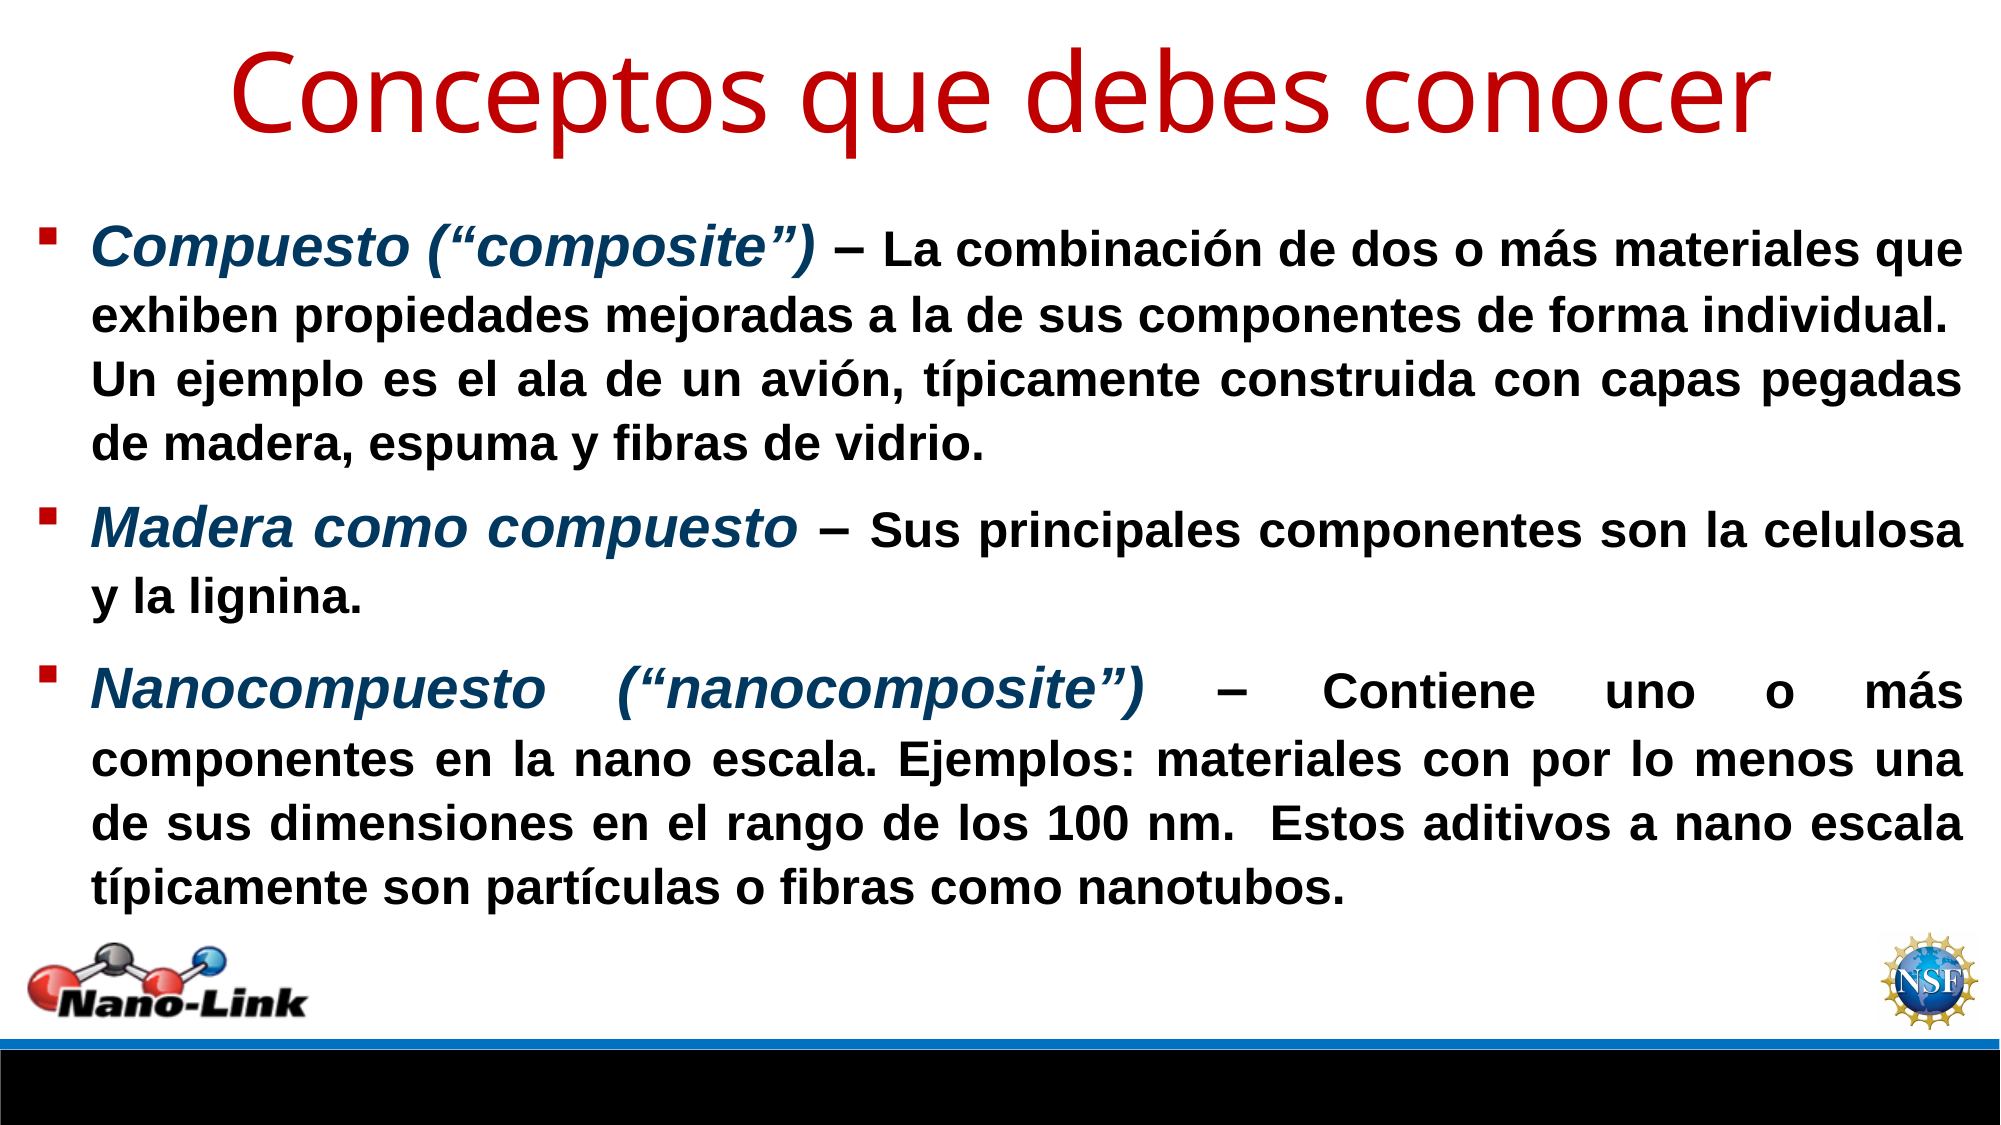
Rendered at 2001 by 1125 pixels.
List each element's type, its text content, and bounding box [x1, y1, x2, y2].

picture [19, 932, 325, 1032]
text_box Conceptos que debes conocer [0, 0, 2000, 163]
text_box Compuesto (“composite”) – La combinación de dos o más materiales que exhiben propiedades mejoradas a la de sus componentes de forma individual. Un ejemplo es el ala de un avión, típicamente construida con capas pegadas de madera, espuma y fibras de vidrio. Madera como compuesto – Sus principales componentes son la celulosa y la lignina. Nanocompuesto (“nanocomposite”) – Contiene uno o más componentes en la nano escala. Ejemplos: materiales con por lo menos una de sus dimensiones en el rango de los 100 nm. Estos aditivos a nano escala típicamente son partículas o fibras como nanotubos. [19, 196, 1979, 922]
picture [1878, 931, 1981, 1032]
